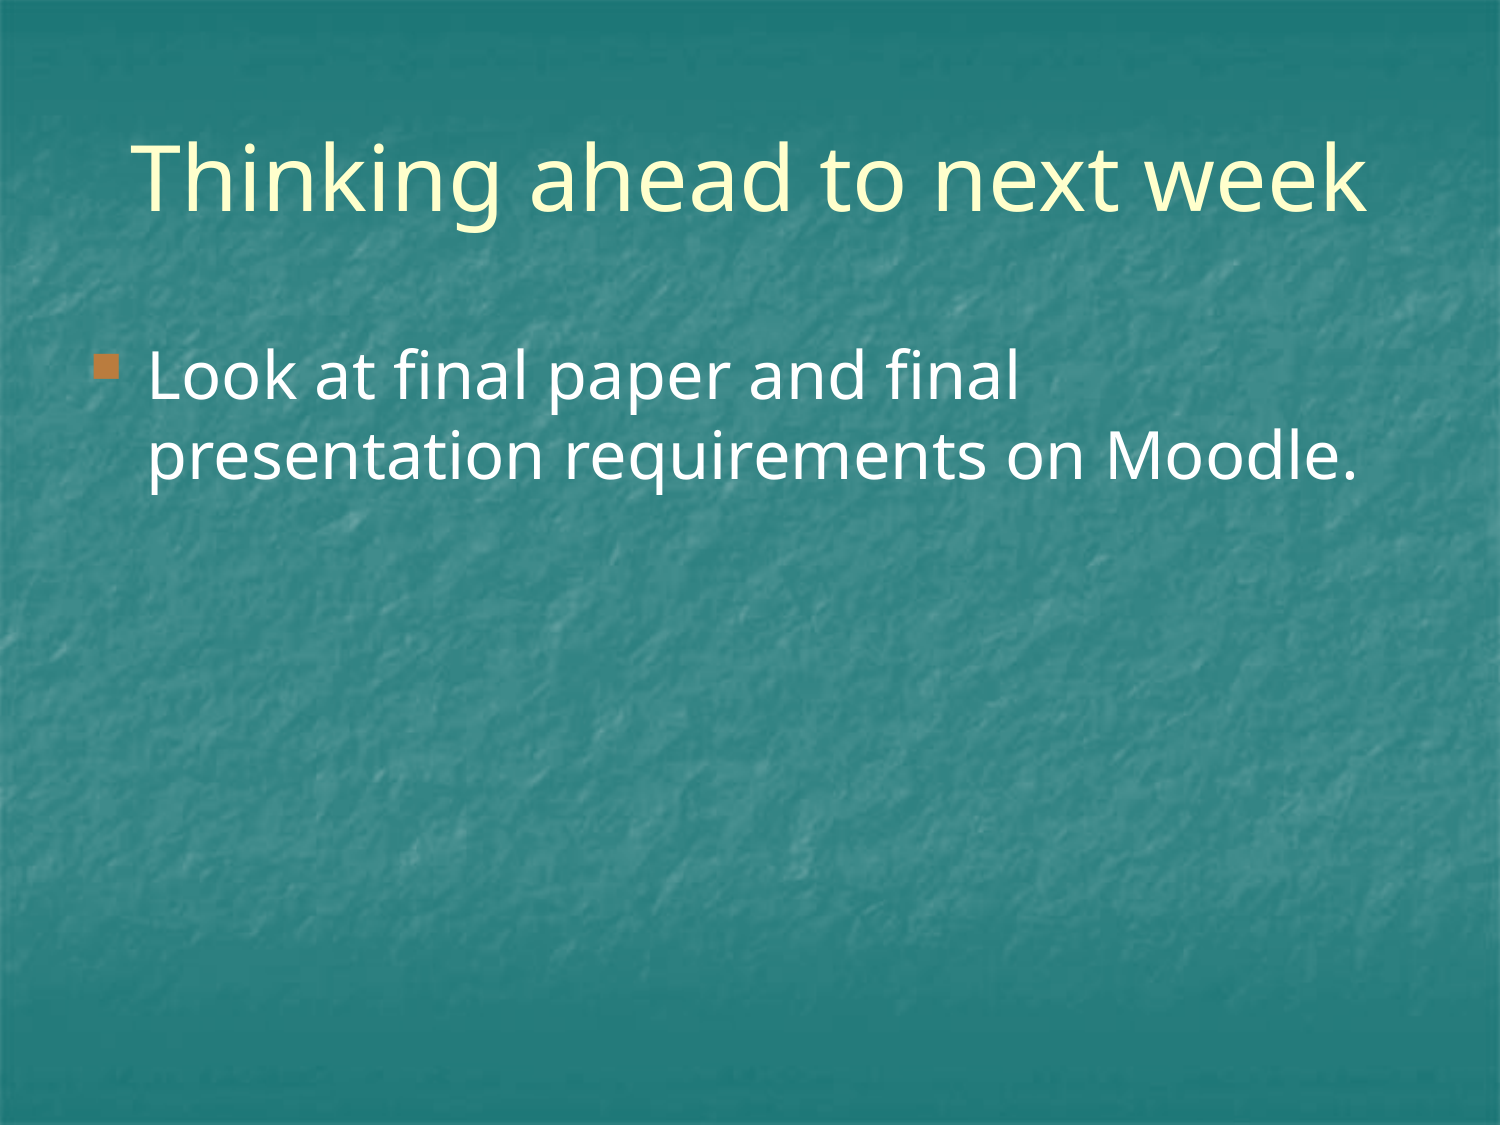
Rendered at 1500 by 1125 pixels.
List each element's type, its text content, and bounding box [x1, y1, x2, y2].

title Thinking ahead to next week [74, 62, 1426, 288]
list Look at final paper and final presentation requirements on Moodle. [74, 324, 1426, 1001]
